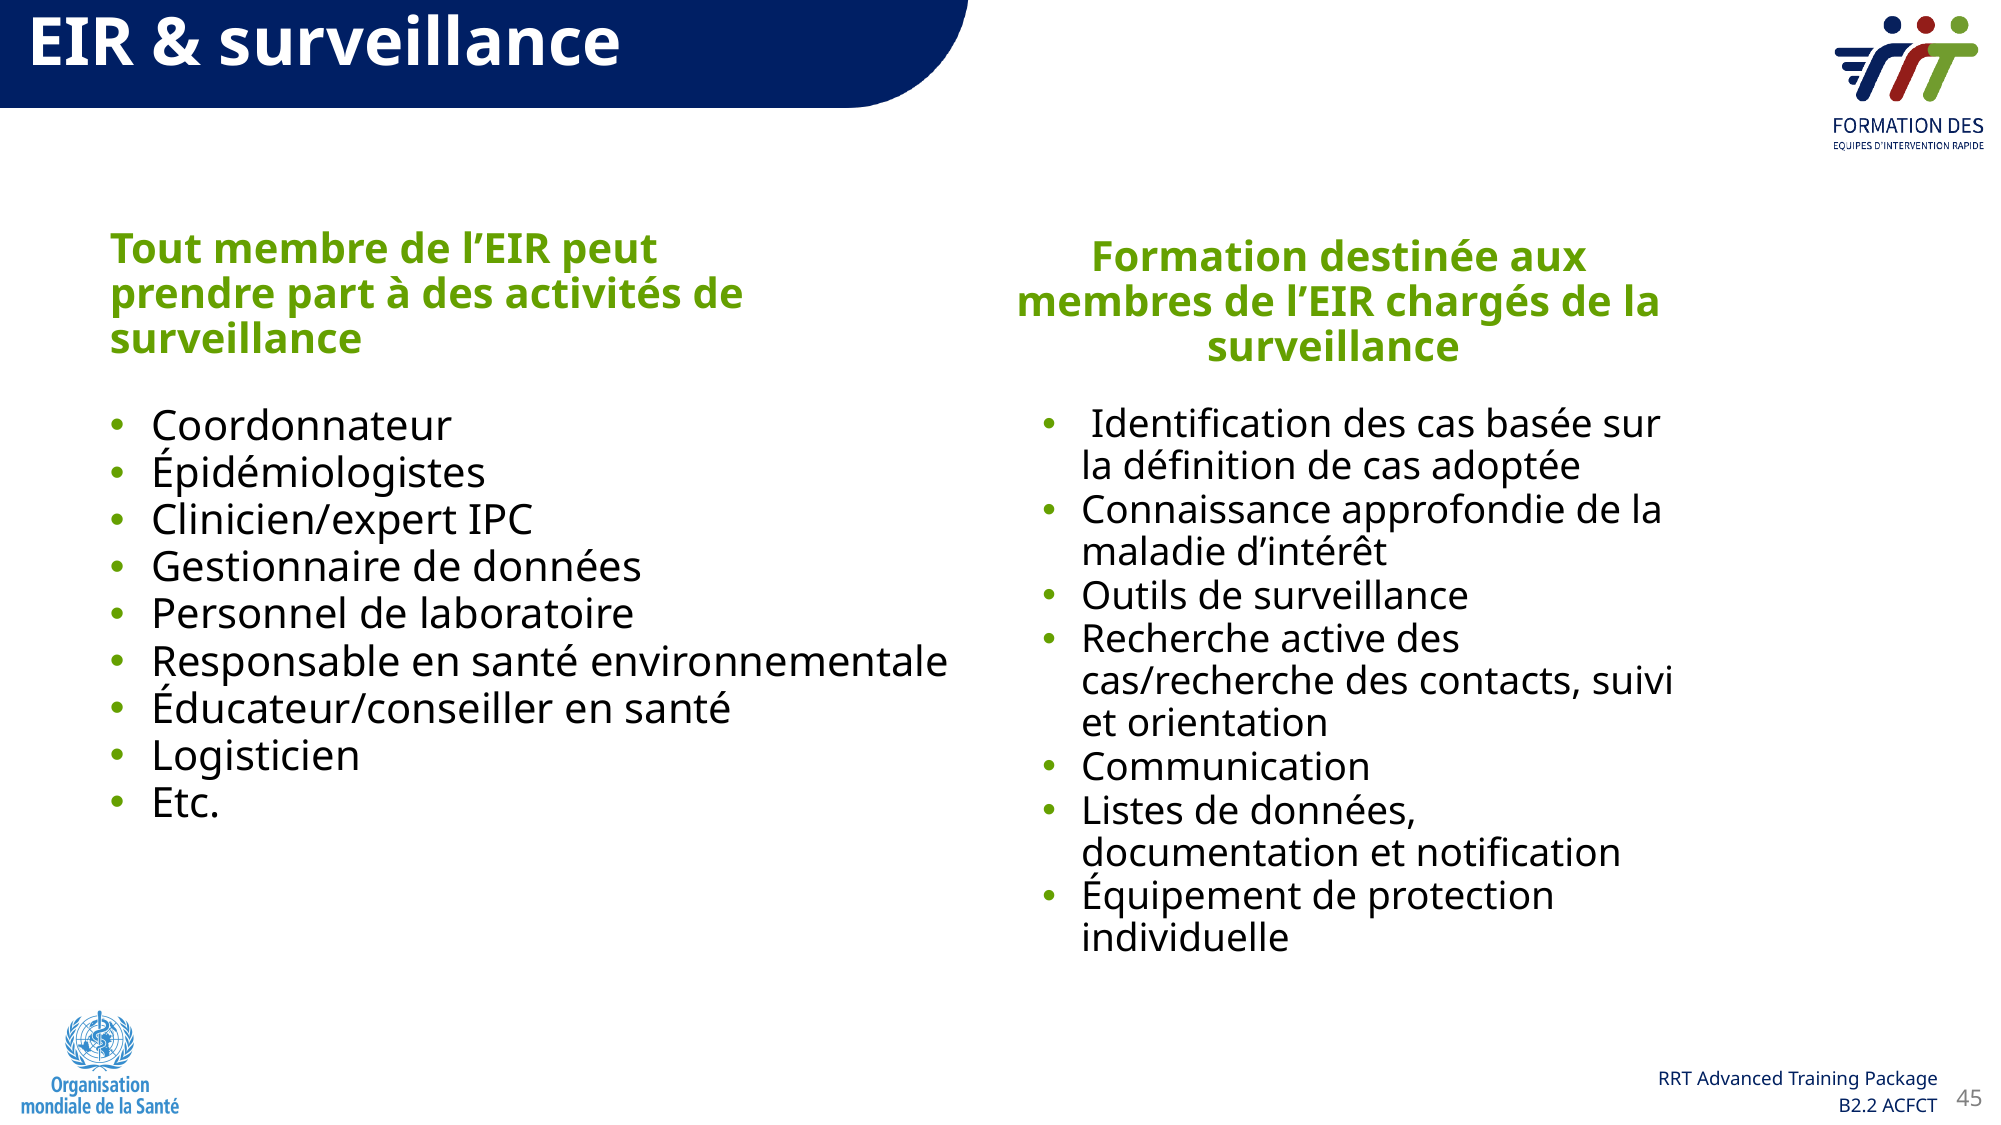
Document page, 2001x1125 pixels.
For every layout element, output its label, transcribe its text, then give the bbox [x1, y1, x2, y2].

picture [0, 0, 969, 108]
text_box Coordonnateur Épidémiologistes Clinicien/expert IPC Gestionnaire de données Personnel de laboratoire Responsable en santé environnementale Éducateur/conseiller en santé Logisticien Etc. [102, 397, 986, 970]
list Tout membre de l’EIR peut prendre part à des activités de surveillance [101, 219, 812, 386]
title EIR & surveillance [19, 0, 1066, 104]
picture [20, 1009, 180, 1115]
picture [1833, 15, 1984, 151]
text_box Identification des cas basée sur la définition de cas adoptée Connaissance approfondie de la maladie d’intérêt Outils de surveillance Recherche active des cas/recherche des contacts, suivi et orientation Communication Listes de données, documentation et notification Équipement de protection individuelle [1034, 397, 1703, 970]
list Formation destinée aux membres de l’EIR chargés de la surveillance [1004, 219, 1674, 386]
